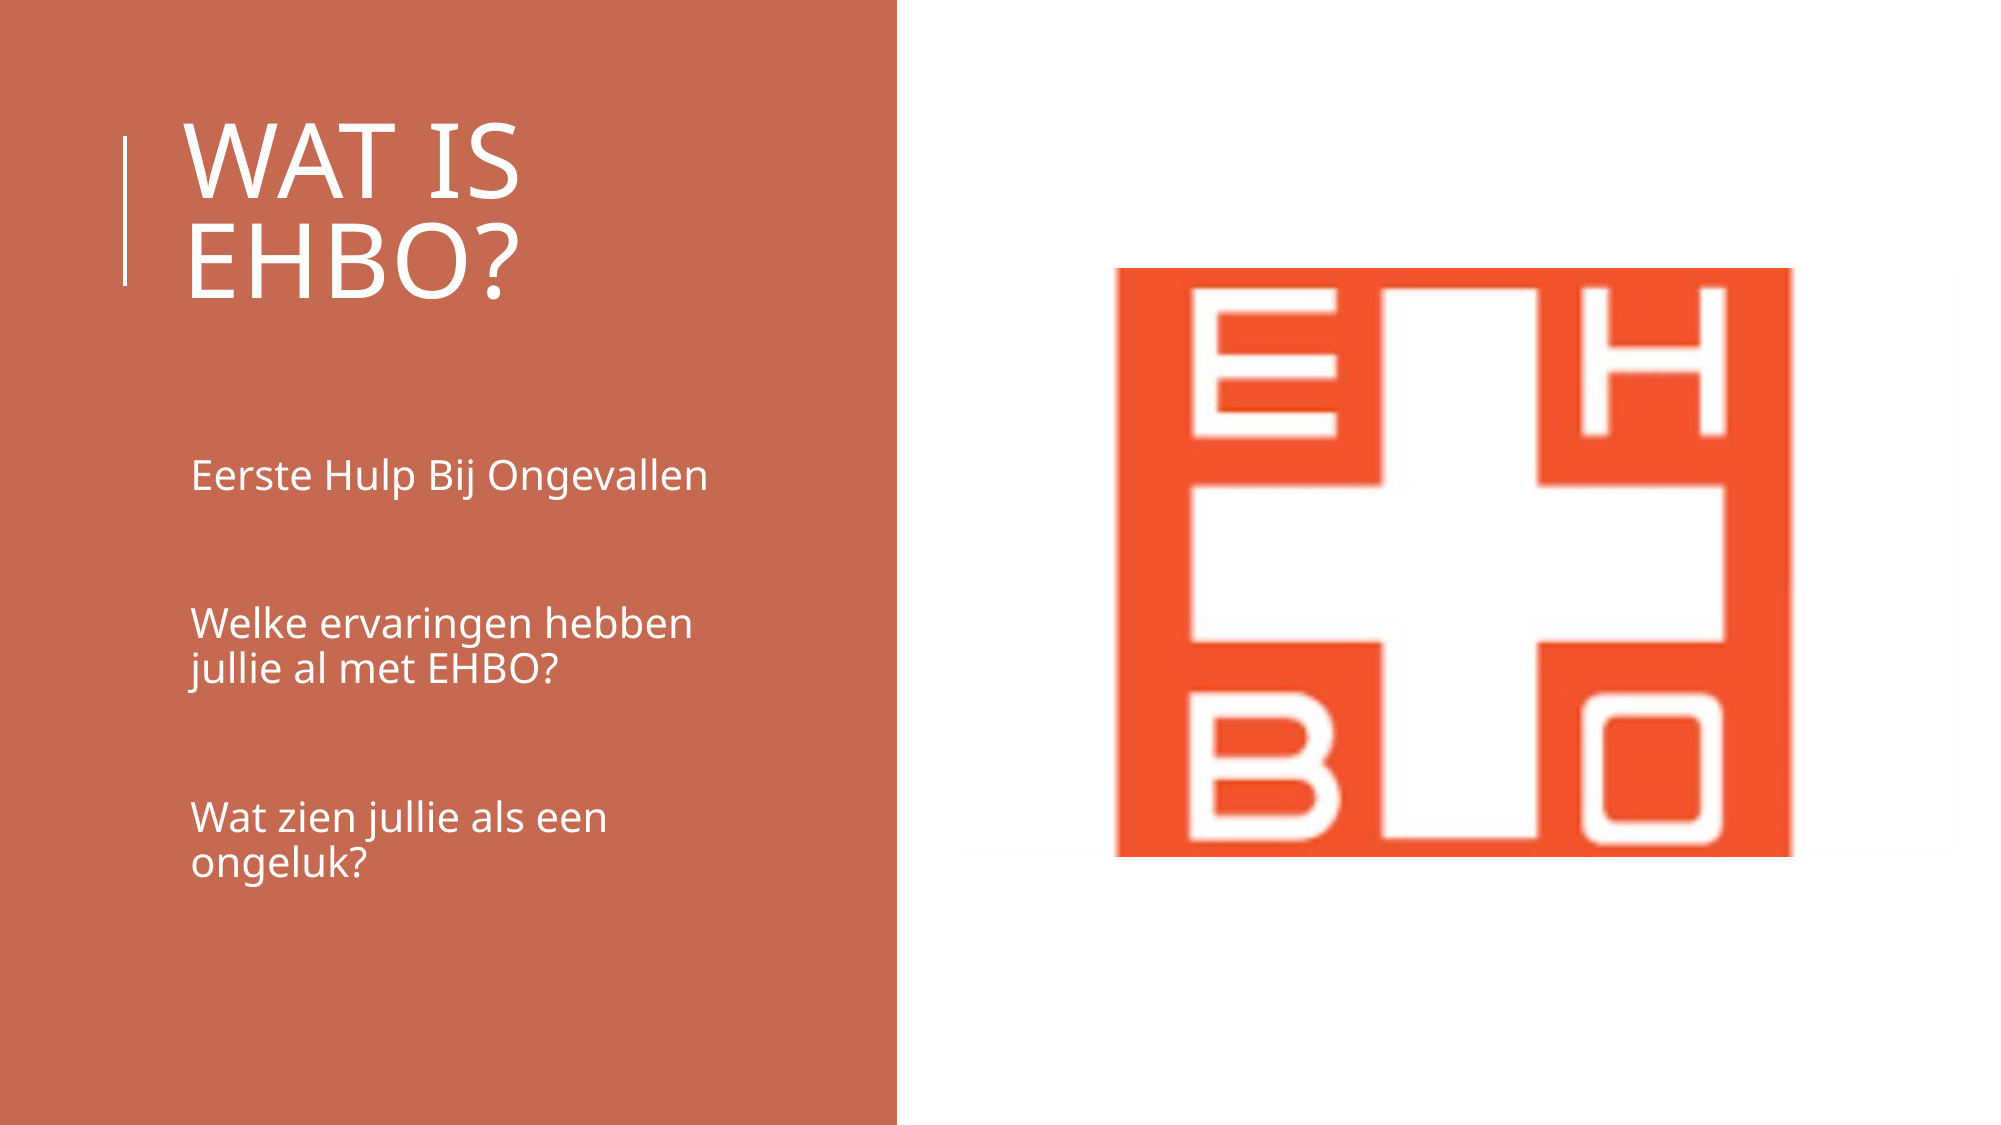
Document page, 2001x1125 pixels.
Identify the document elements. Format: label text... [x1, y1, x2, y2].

title Wat is EHBO? [168, 96, 788, 342]
text_box [0, 0, 898, 1125]
list Eerste Hulp Bij Ongevallen Welke ervaringen hebben jullie al met EHBO? Wat zien jullie als een ongeluk? [168, 375, 790, 1020]
picture [957, 268, 1955, 857]
